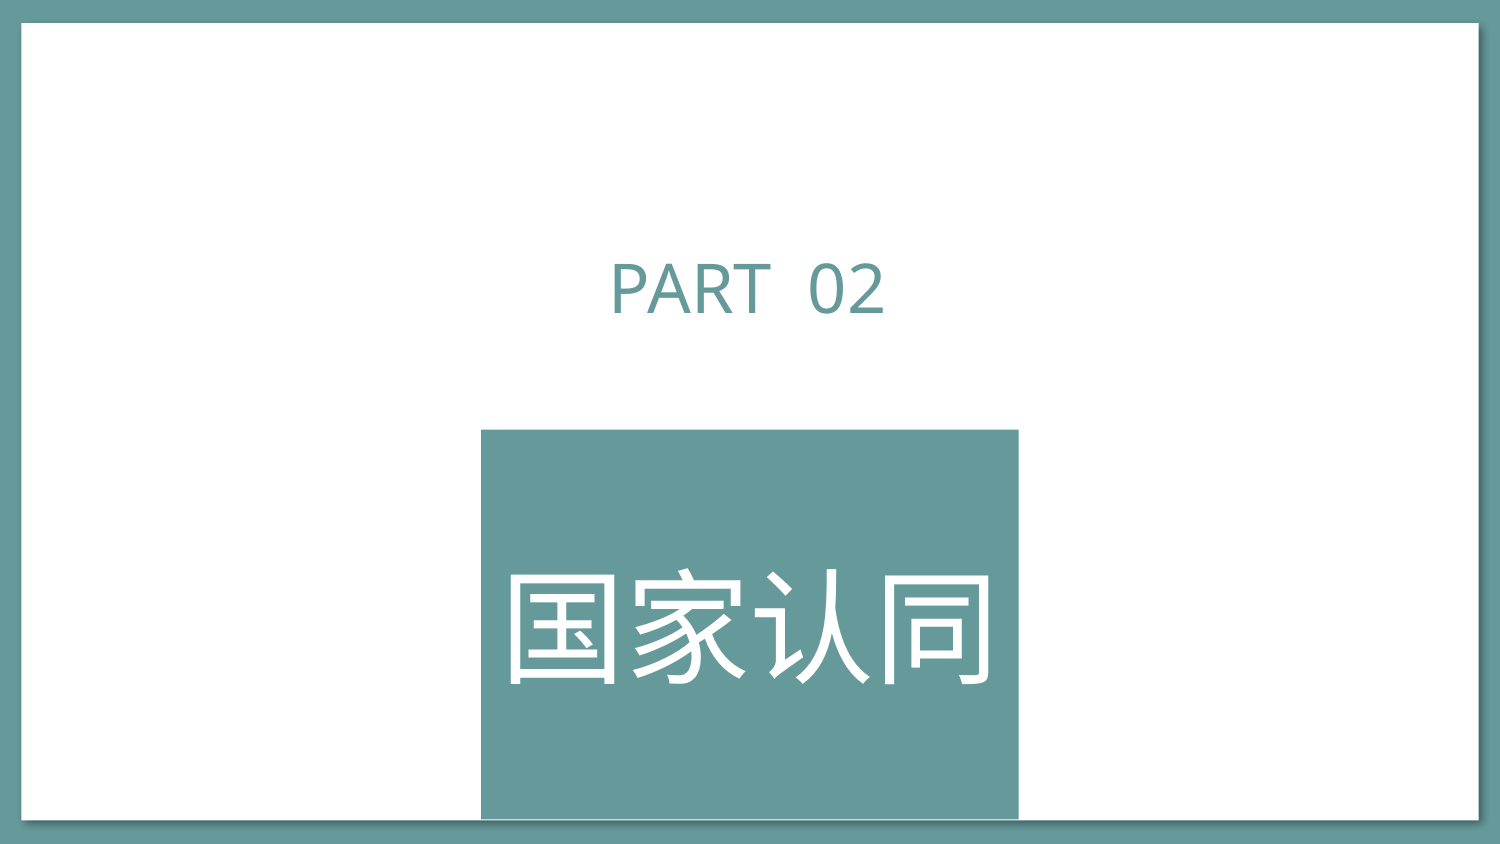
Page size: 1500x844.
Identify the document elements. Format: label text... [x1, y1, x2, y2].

text_box PART 02 [563, 237, 932, 324]
text_box 国家认同 [478, 578, 1022, 671]
text_box [479, 428, 1021, 578]
text_box [479, 671, 1021, 821]
